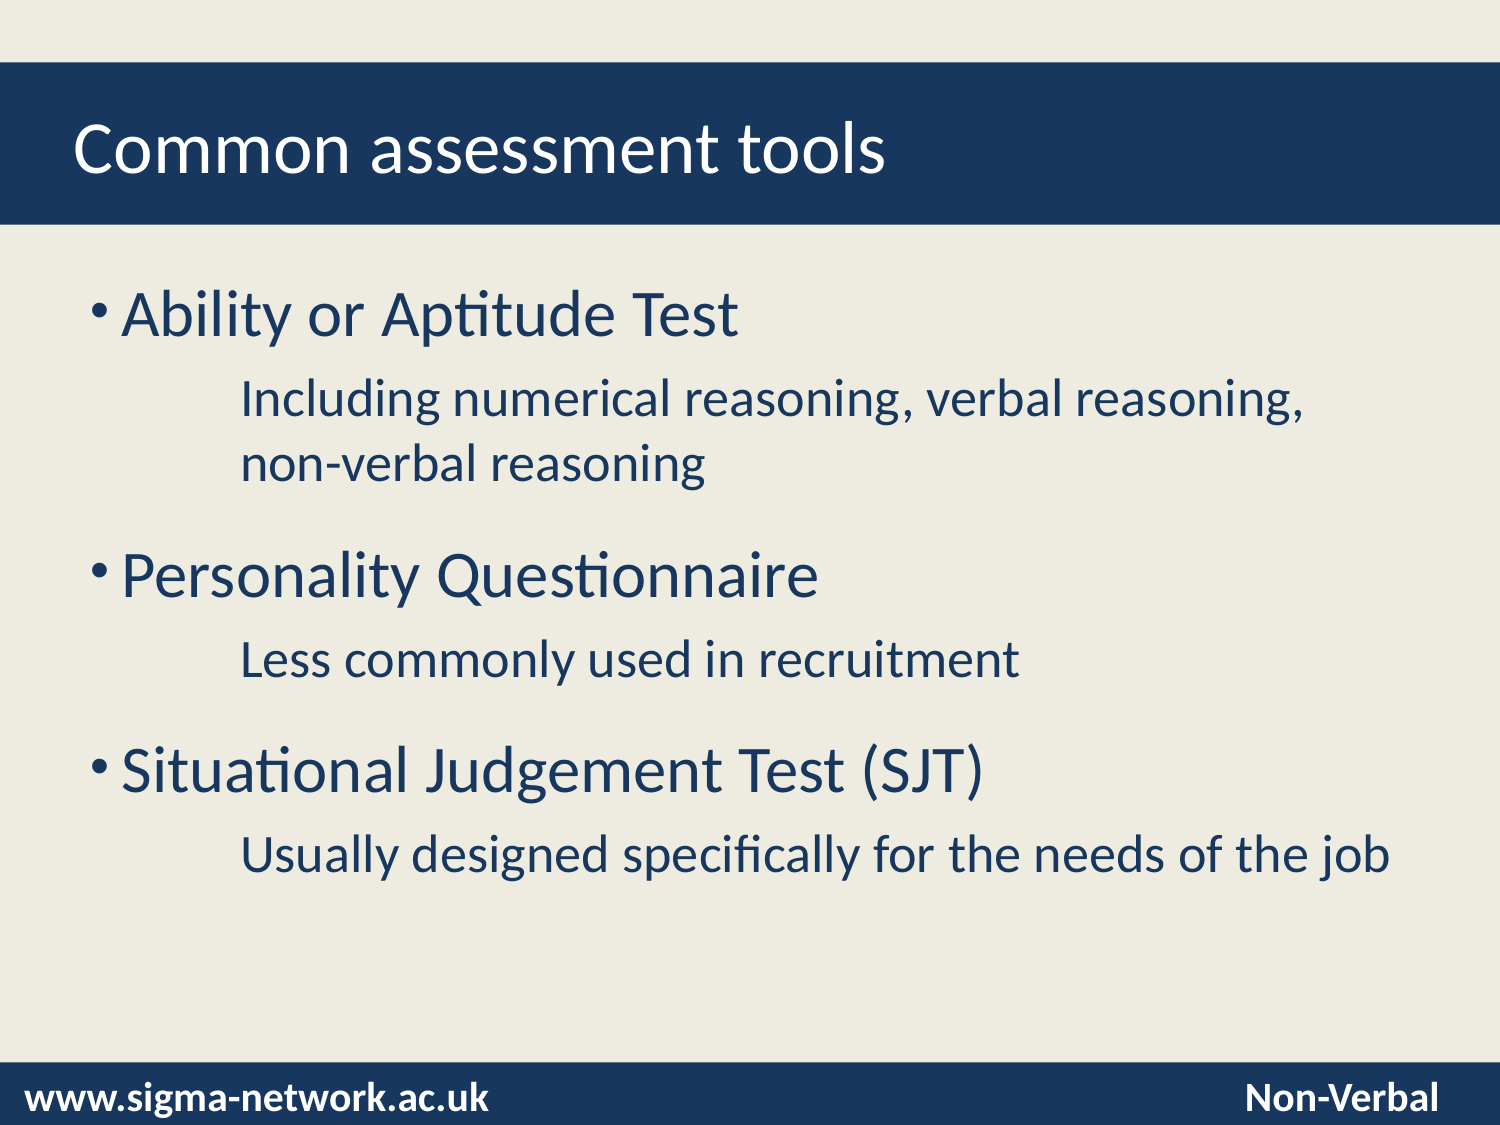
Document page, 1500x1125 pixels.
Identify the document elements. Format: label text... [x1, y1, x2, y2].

list Ability or Aptitude Test Including numerical reasoning, verbal reasoning, non-verbal reasoning Personality Questionnaire Less commonly used in recruitment Situational Judgement Test (SJT) Usually designed specifically for the needs of the job [75, 262, 1425, 1005]
title Common assessment tools [0, 62, 1500, 225]
